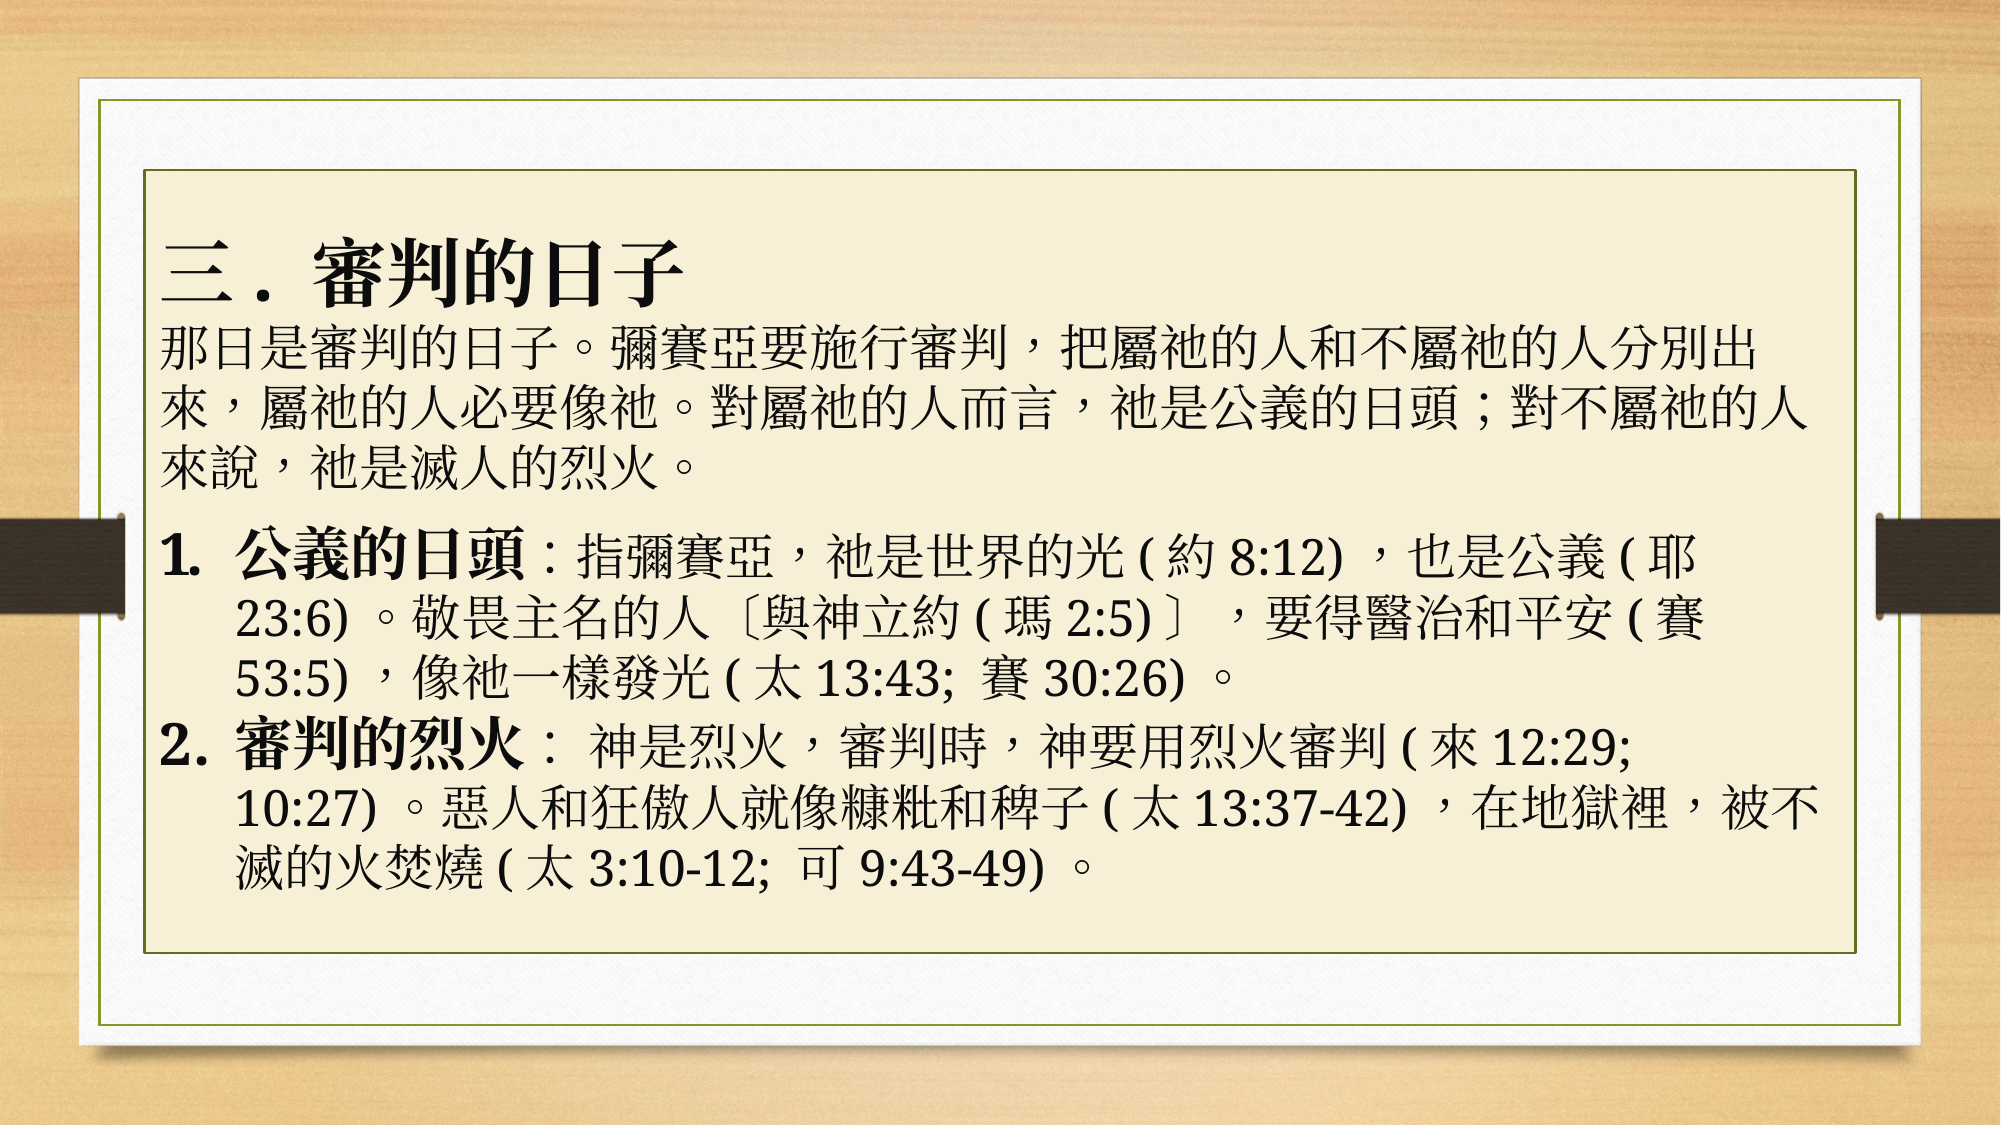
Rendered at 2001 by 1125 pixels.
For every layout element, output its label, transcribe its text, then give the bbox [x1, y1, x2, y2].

text_box 三. 審判的日子 那日是審判的日子。彌賽亞要施行審判，把屬祂的人和不屬祂的人分別出來，屬祂的人必要像祂。對屬祂的人而言，祂是公義的日頭；對不屬祂的人來說，祂是滅人的烈火。 公義的日頭：指彌賽亞，祂是世界的光(約8:12)，也是公義(耶23:6)。敬畏主名的人〔與神立約(瑪2:5)〕，要得醫治和平安(賽53:5)，像祂一樣發光(太13:43; 賽30:26)。 審判的烈火： 神是烈火，審判時，神要用烈火審判(來12:29; 10:27)。惡人和狂傲人就像糠粃和稗子(太13:37-42)，在地獄裡，被不滅的火焚燒(太3:10-12; 可9:43-49)。 [144, 170, 1856, 954]
picture [0, 0, 2001, 1125]
